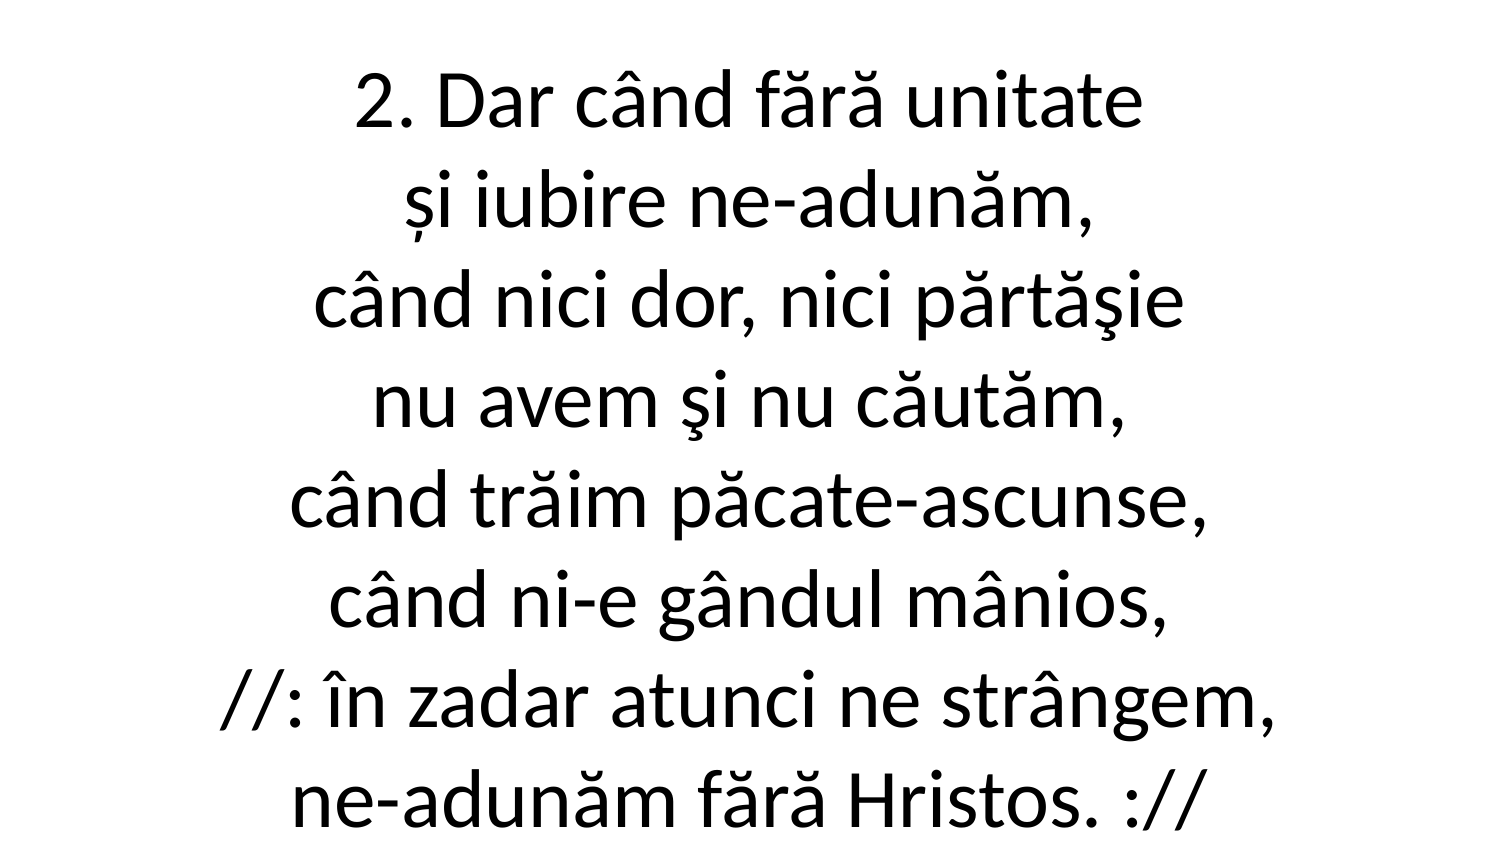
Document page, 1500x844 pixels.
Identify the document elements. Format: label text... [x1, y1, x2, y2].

text_box 2. Dar când fără unitate și iubire ne-adunăm, când nici dor, nici părtăşie nu avem şi nu căutăm, când trăim păcate-ascunse, când ni-e gândul mânios, //: în zadar atunci ne strângem, ne-adunăm fără Hristos. :// [205, 0, 1295, 844]
